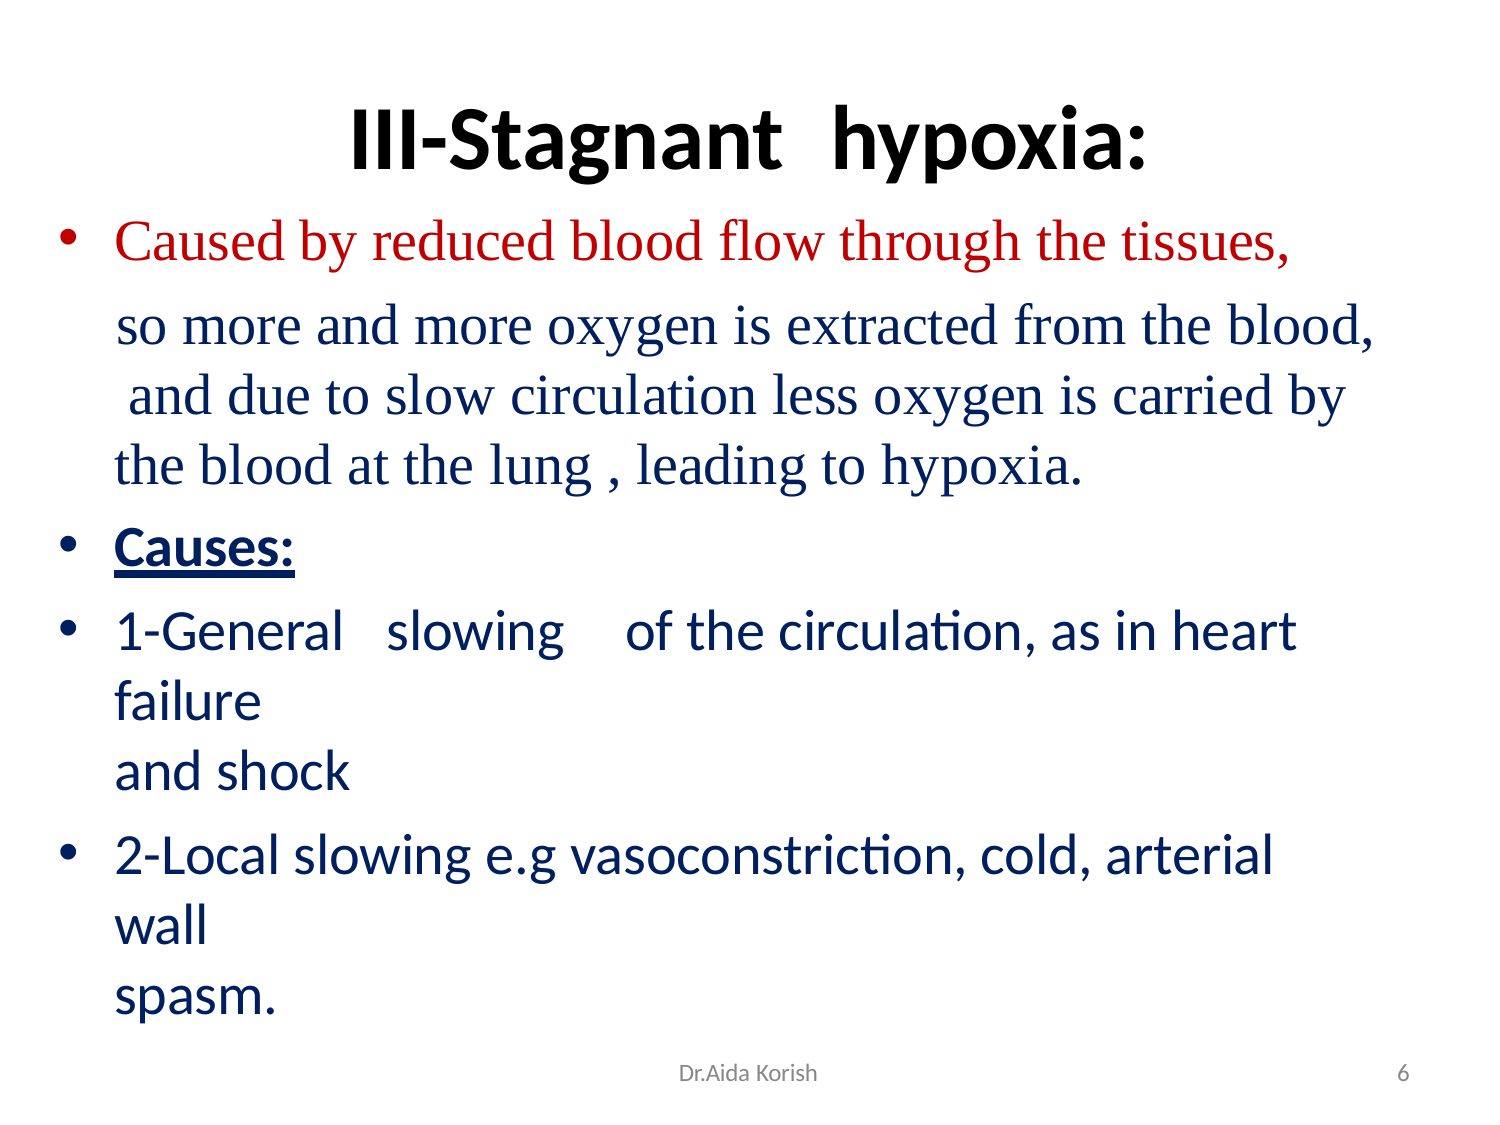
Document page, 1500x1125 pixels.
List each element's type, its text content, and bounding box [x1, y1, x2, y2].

title III-Stagnant hypoxia: [346, 77, 1154, 201]
text_box Caused by reduced blood flow through the tissues, so more and more oxygen is extracted from the blood, and due to slow circulation less oxygen is carried by the blood at the lung , leading to hypoxia. Causes: 1-General slowing of the circulation, as in heart failure and shock 2-Local slowing e.g vasoconstriction, cold, arterial wall spasm. [56, 201, 1411, 1026]
slide_number 1 [1380, 1060, 1415, 1125]
footer Dr.Aida Korish [676, 1060, 824, 1125]
